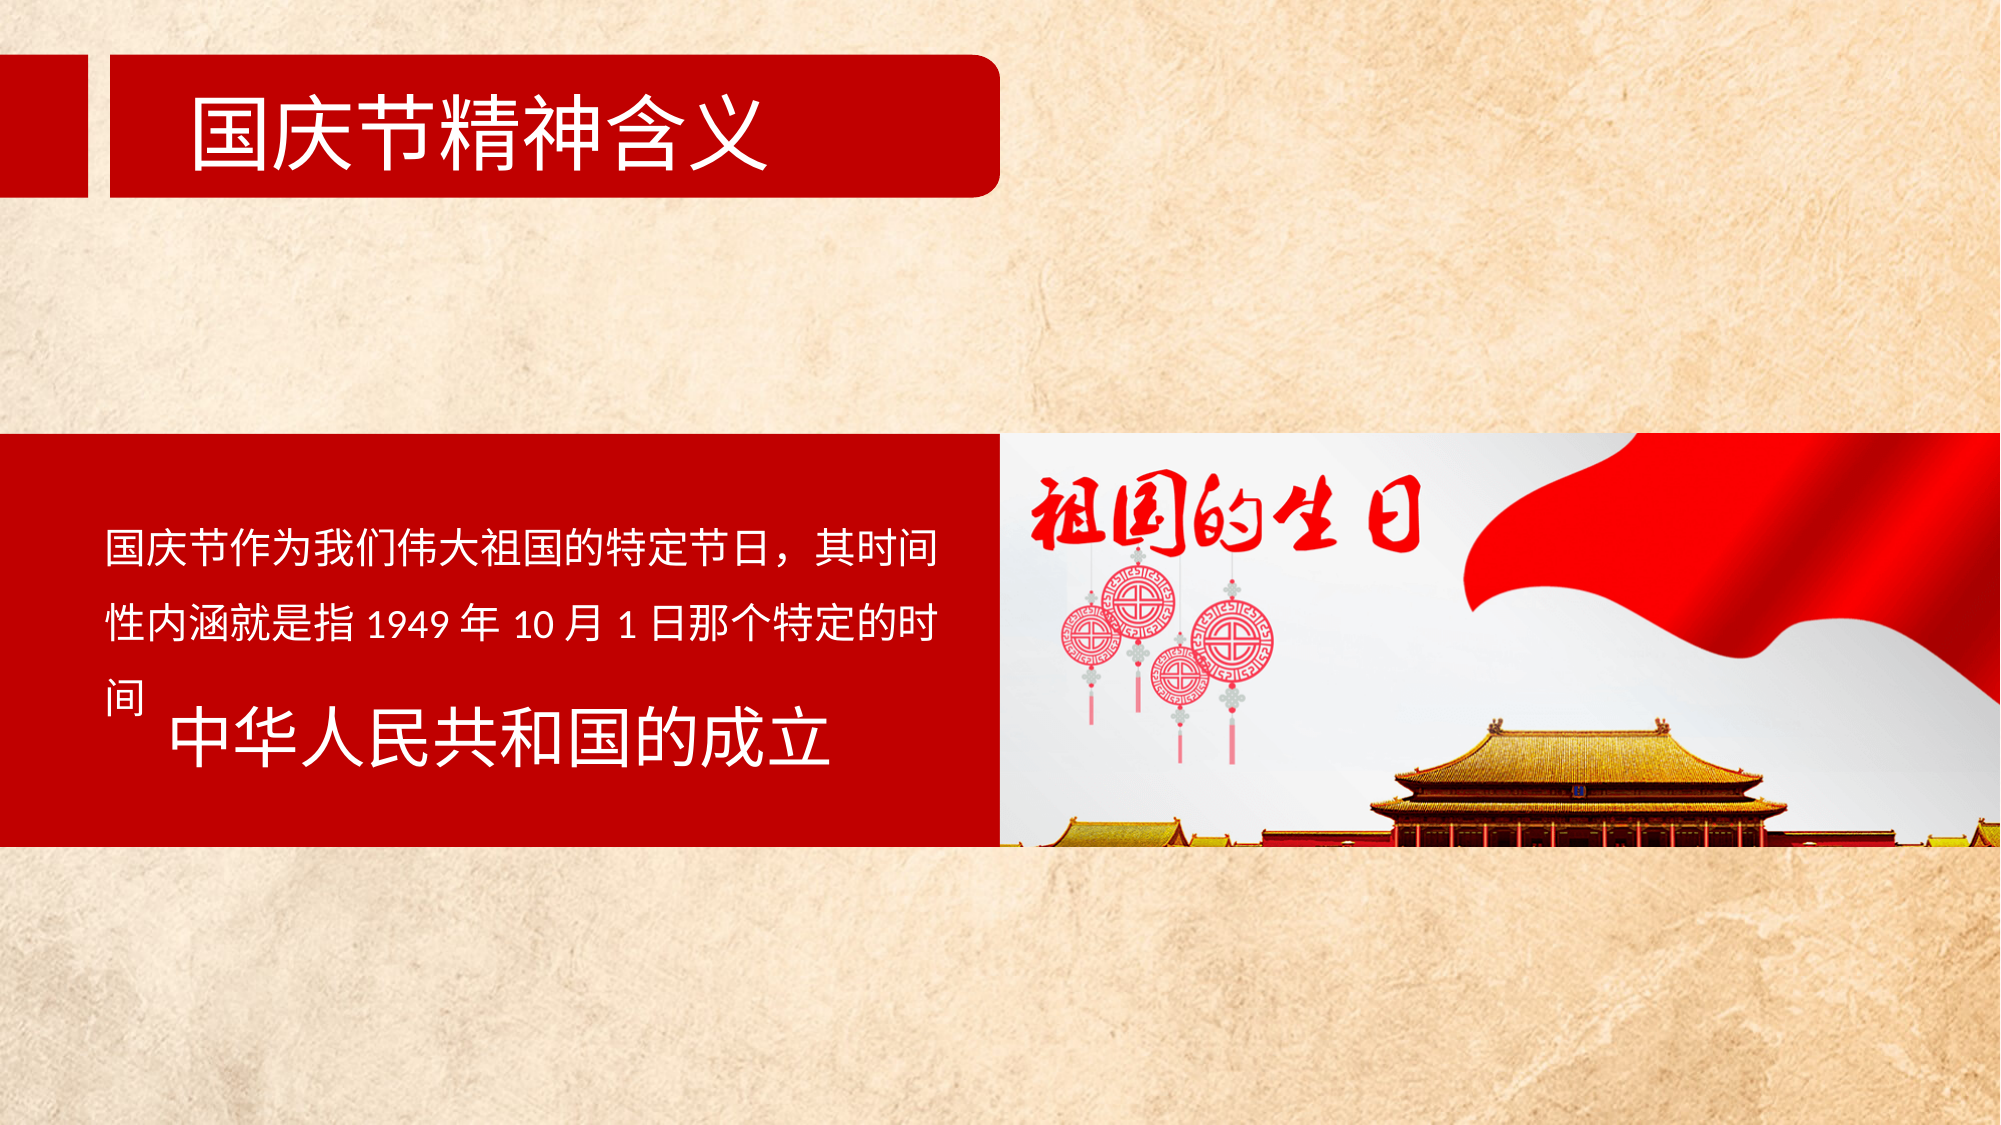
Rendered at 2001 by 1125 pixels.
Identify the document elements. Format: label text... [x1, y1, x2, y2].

text_box [0, 433, 999, 848]
text_box [999, 433, 2000, 848]
text_box 国庆节精神含义 [173, 73, 884, 189]
text_box 国庆节作为我们伟大祖国的特定节日，其时间性内涵就是指1949年10月1日那个特定的时间 [89, 489, 968, 730]
text_box 中华人民共和国的成立 [151, 688, 849, 784]
picture [0, 0, 2001, 1125]
